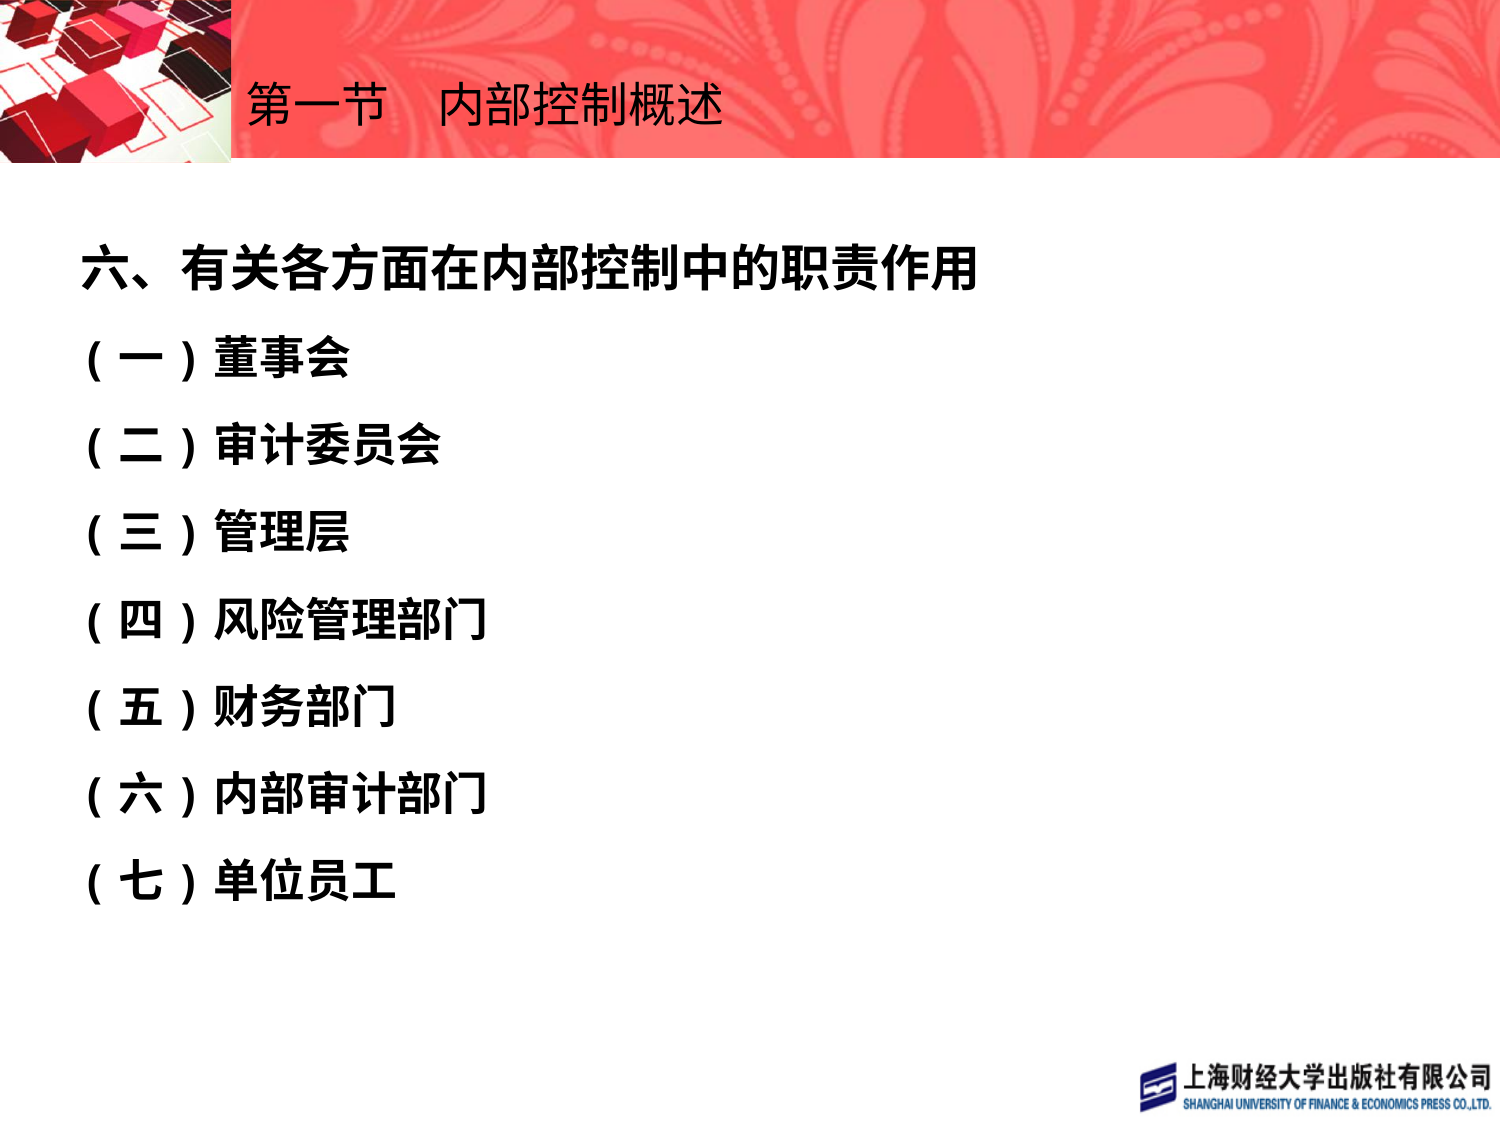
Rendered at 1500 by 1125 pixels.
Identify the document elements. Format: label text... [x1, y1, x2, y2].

title 第一节 内部控制概述 [230, 45, 1461, 161]
list 六、有关各方面在内部控制中的职责作用 (一)董事会 (二)审计委员会 (三)管理层 (四)风险管理部门 (五)财务部门 (六)内部审计部门 (七)单位员工 [64, 208, 1425, 1047]
picture [1139, 1058, 1495, 1118]
